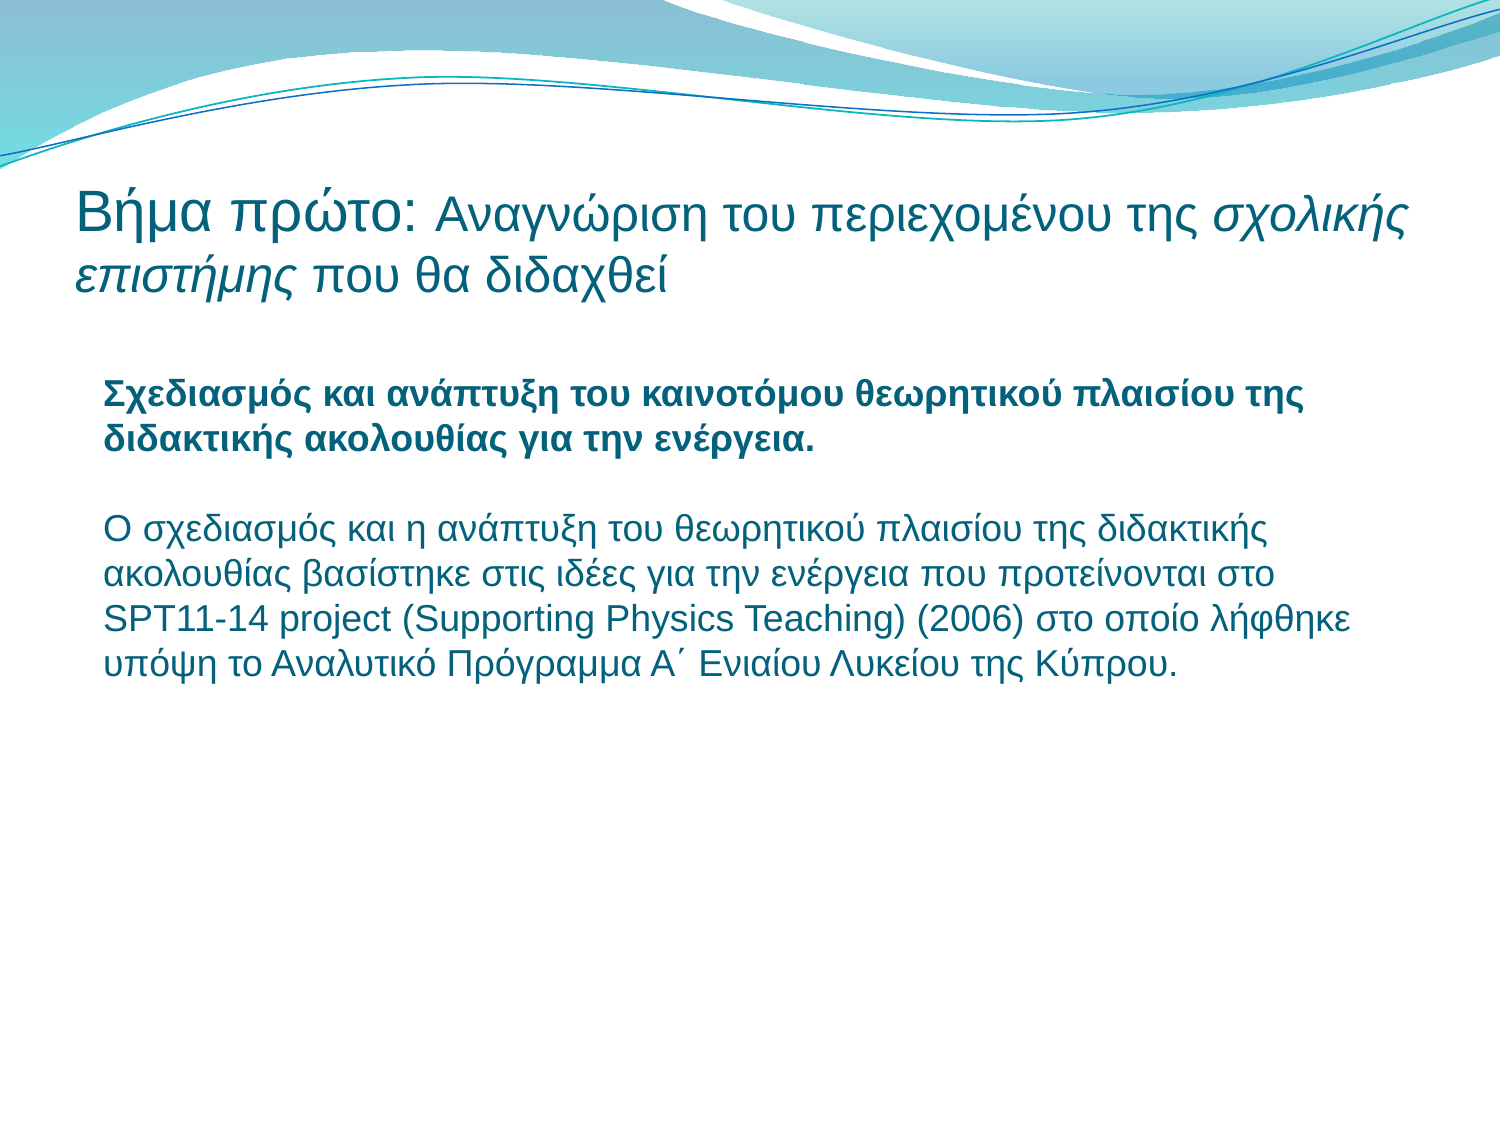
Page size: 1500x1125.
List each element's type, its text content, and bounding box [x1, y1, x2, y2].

title Βήμα πρώτο: Αναγνώριση του περιεχομένου της σχολικής επιστήμης που θα διδαχθεί [75, 115, 1438, 303]
text_box Σχεδιασμός και ανάπτυξη του καινοτόμου θεωρητικού πλαισίου της διδακτικής ακολουθίας για την ενέργεια. Ο σχεδιασμός και η ανάπτυξη του θεωρητικού πλαισίου της διδακτικής ακολουθίας βασίστηκε στις ιδέες για την ενέργεια που προτείνονται στο SPT11-14 project (Supporting Physics Teaching) (2006) στο οποίο λήφθηκε υπόψη το Αναλυτικό Πρόγραμμα Α΄ Ενιαίου Λυκείου της Κύπρου. [88, 361, 1376, 737]
